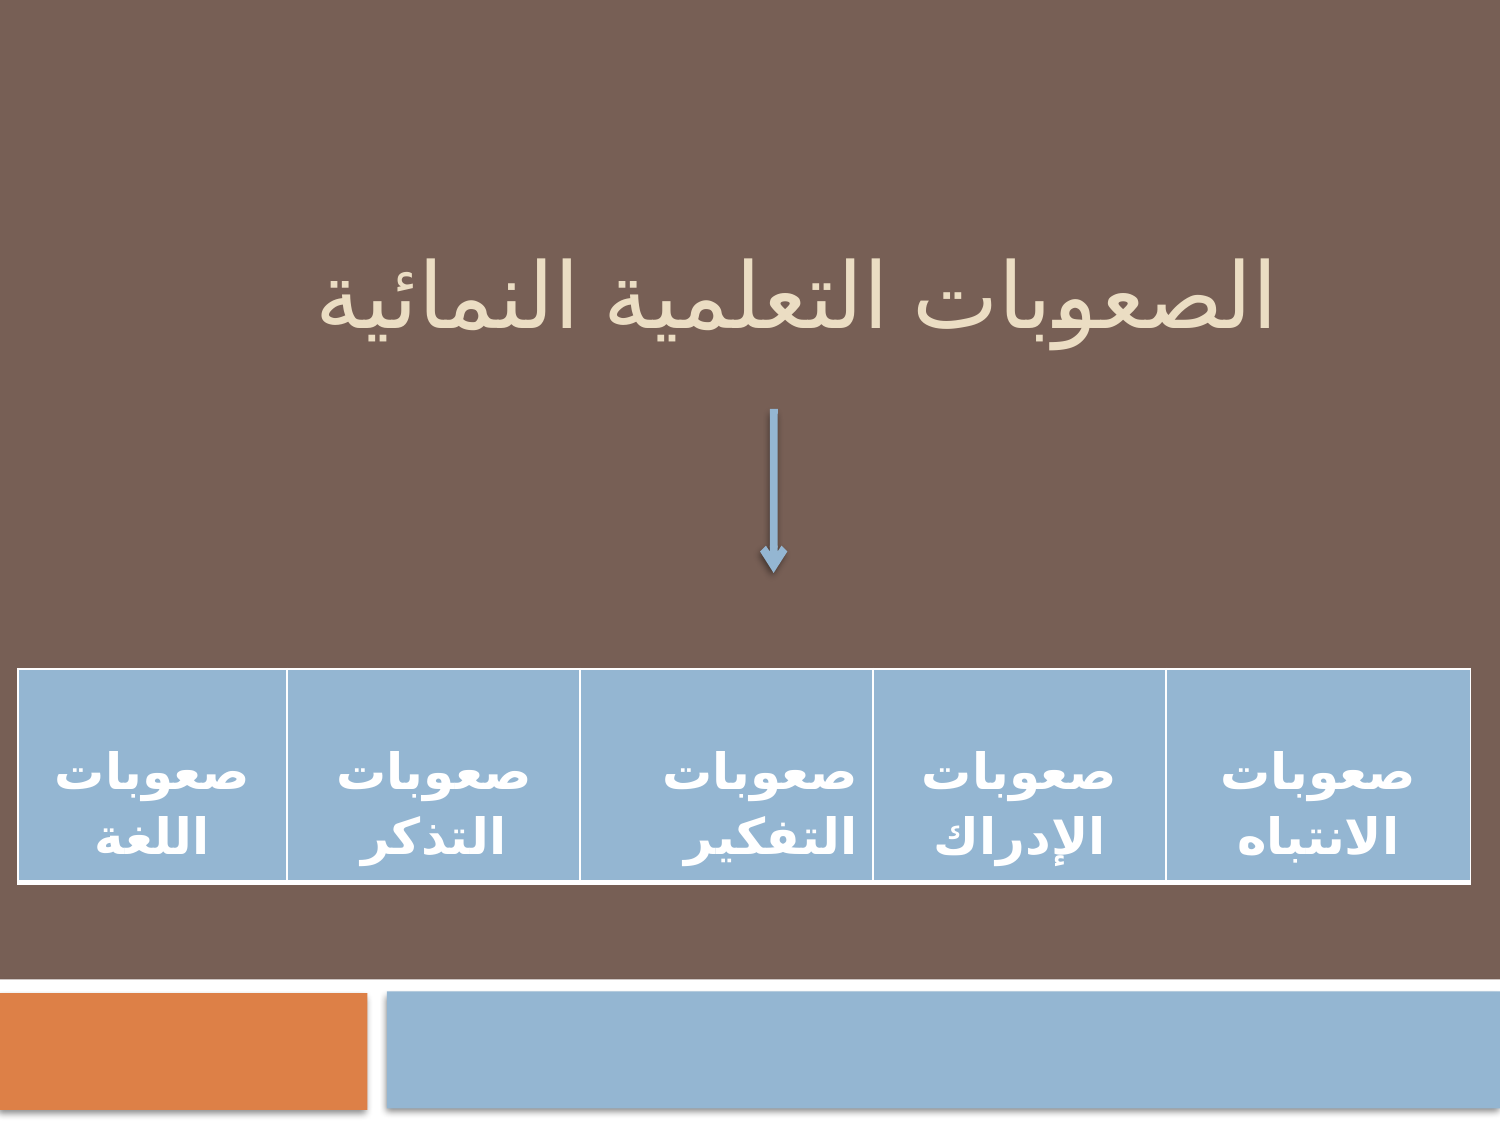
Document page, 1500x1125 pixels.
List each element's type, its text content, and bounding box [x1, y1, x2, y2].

table_header صعوبات التفكير [581, 670, 872, 880]
table_header صعوبات اللغة [19, 670, 286, 880]
table_header صعوبات التذكر [288, 670, 579, 880]
table_header صعوبات الانتباه [1167, 670, 1470, 880]
table_header صعوبات الإدراك [874, 670, 1165, 880]
title الصعوبات التعلمية النمائية [265, 54, 1329, 355]
